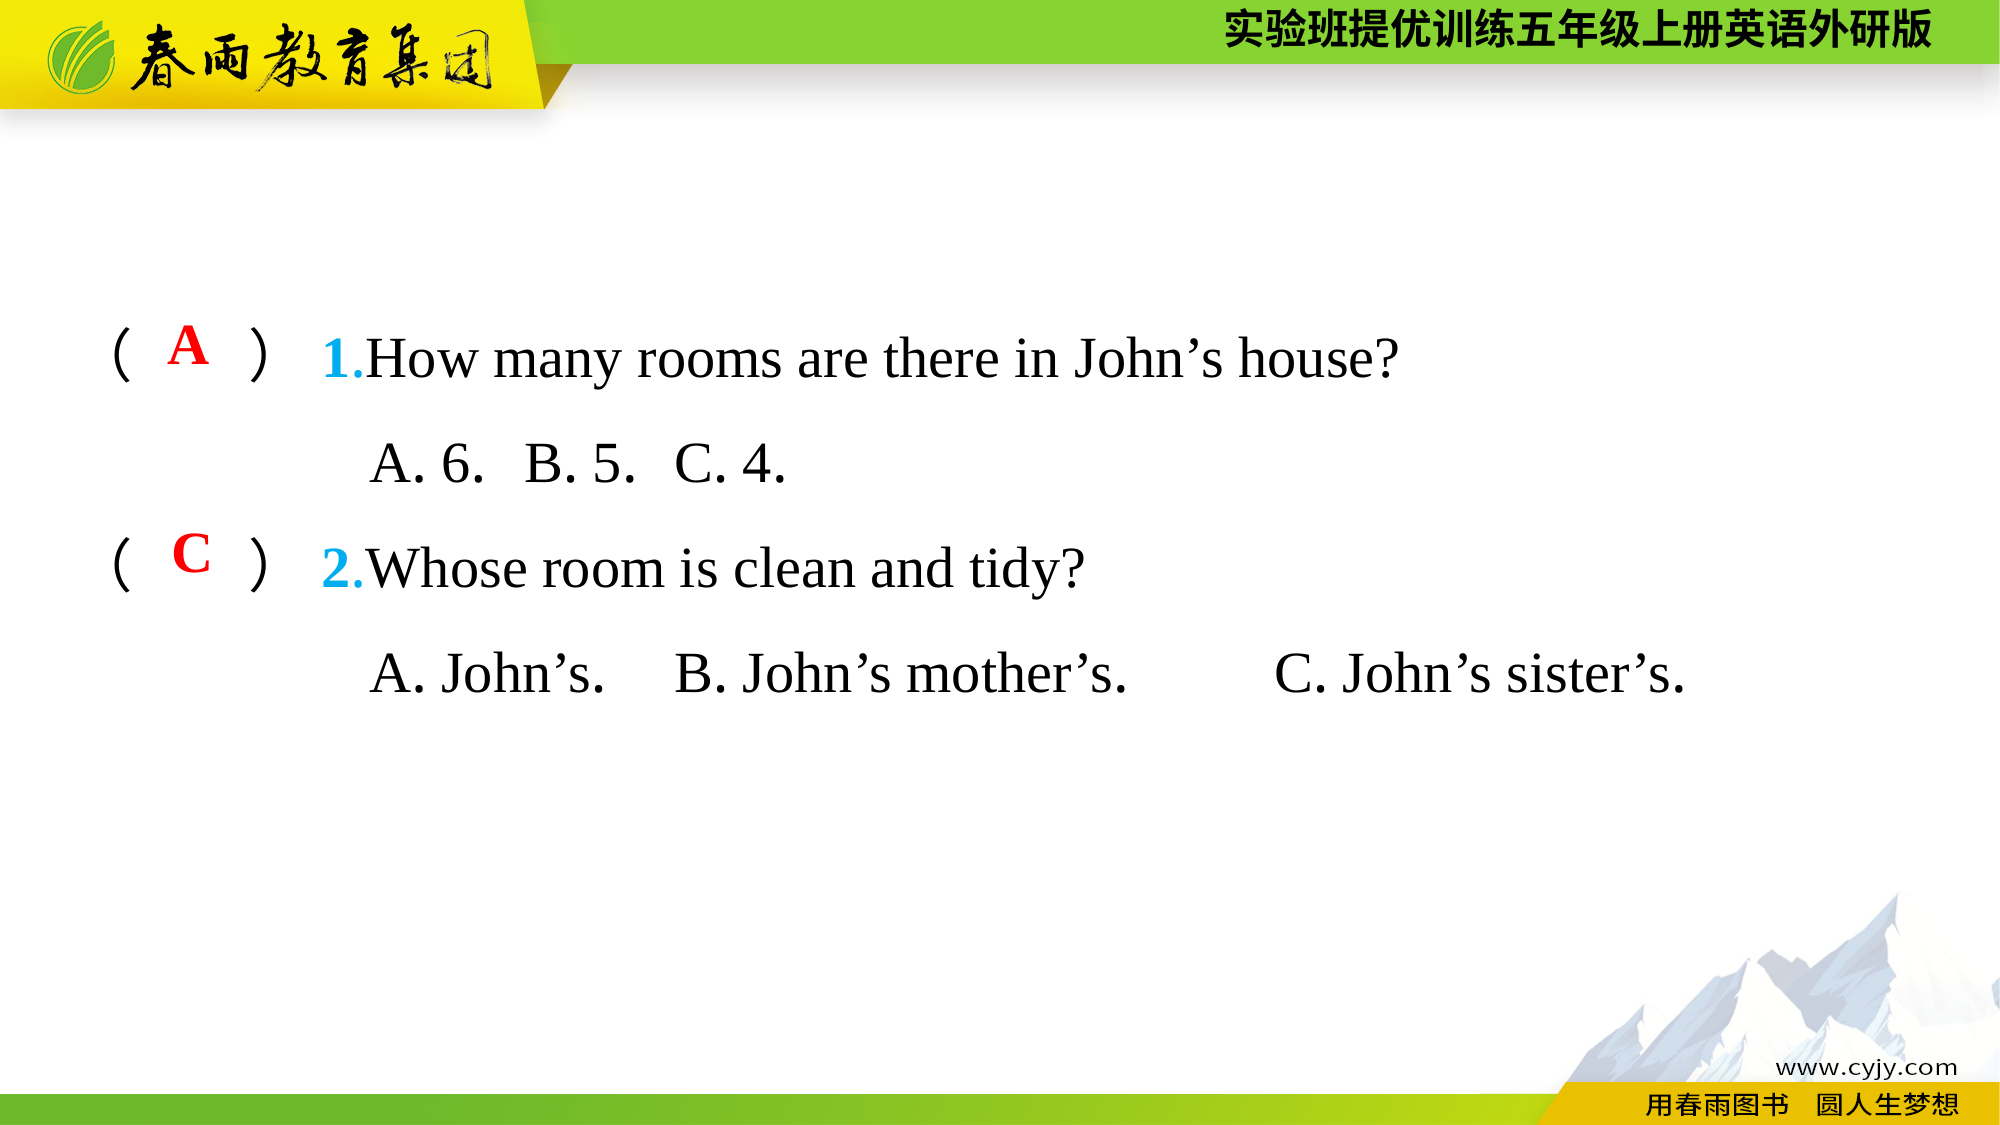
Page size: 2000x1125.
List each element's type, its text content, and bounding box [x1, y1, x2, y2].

picture [0, 0, 2000, 1125]
text_box C [156, 507, 229, 592]
list （ ）1.How many rooms are there in John’s house? A. 6. B. 5. C. 4. （ ）2.Whose room is clean and tidy? A. John’s. B. John’s mother’s. C. John’s sister’s. [59, 276, 1944, 716]
text_box A [153, 298, 225, 384]
